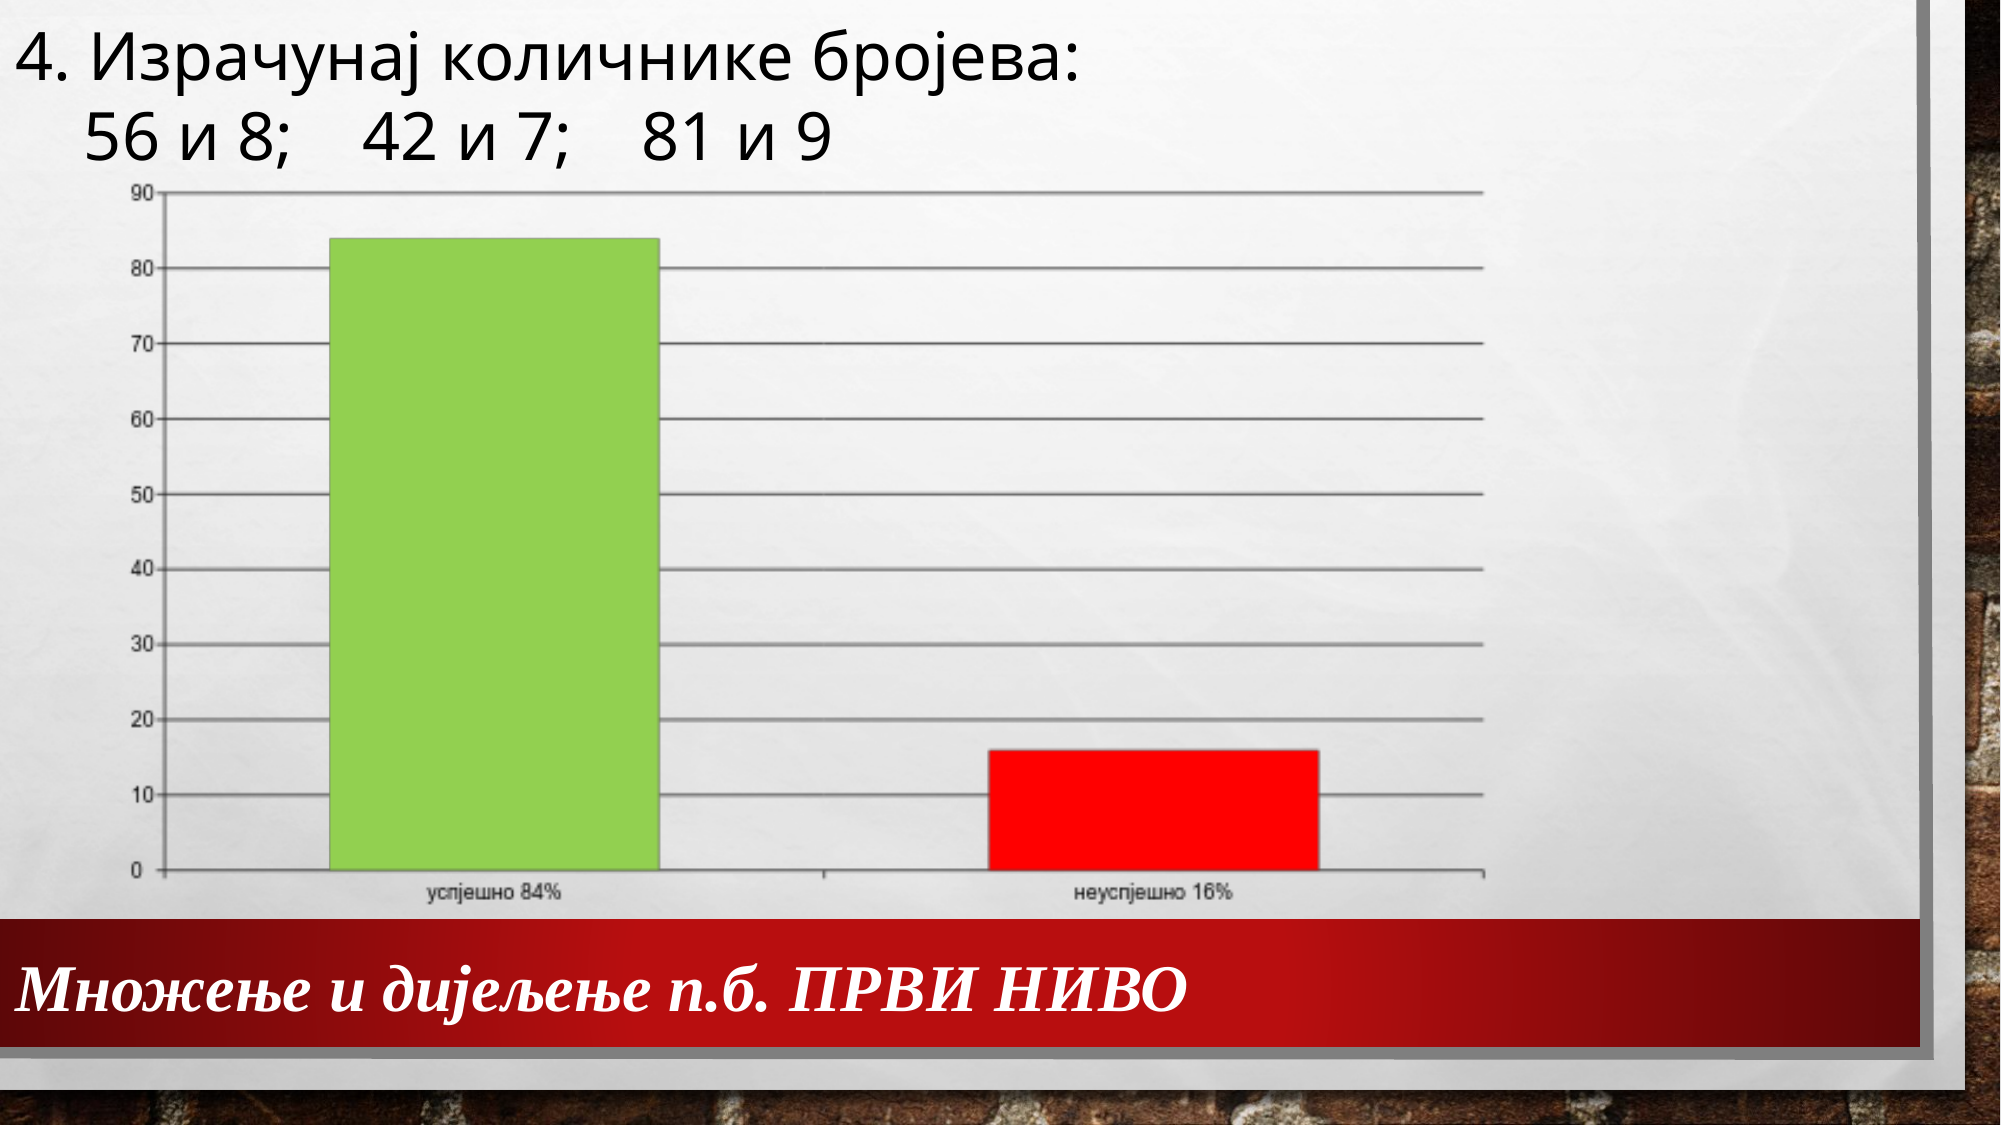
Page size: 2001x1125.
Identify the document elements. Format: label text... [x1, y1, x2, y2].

text_box Множење и дијељење п.б. ПРВИ НИВО [0, 937, 1215, 1034]
title 4. Израчунај количнике бројева: 56 и 8; 42 и 7; 81 и 9 [0, 0, 1963, 188]
picture [0, 173, 1921, 1048]
picture [0, 0, 2001, 1125]
